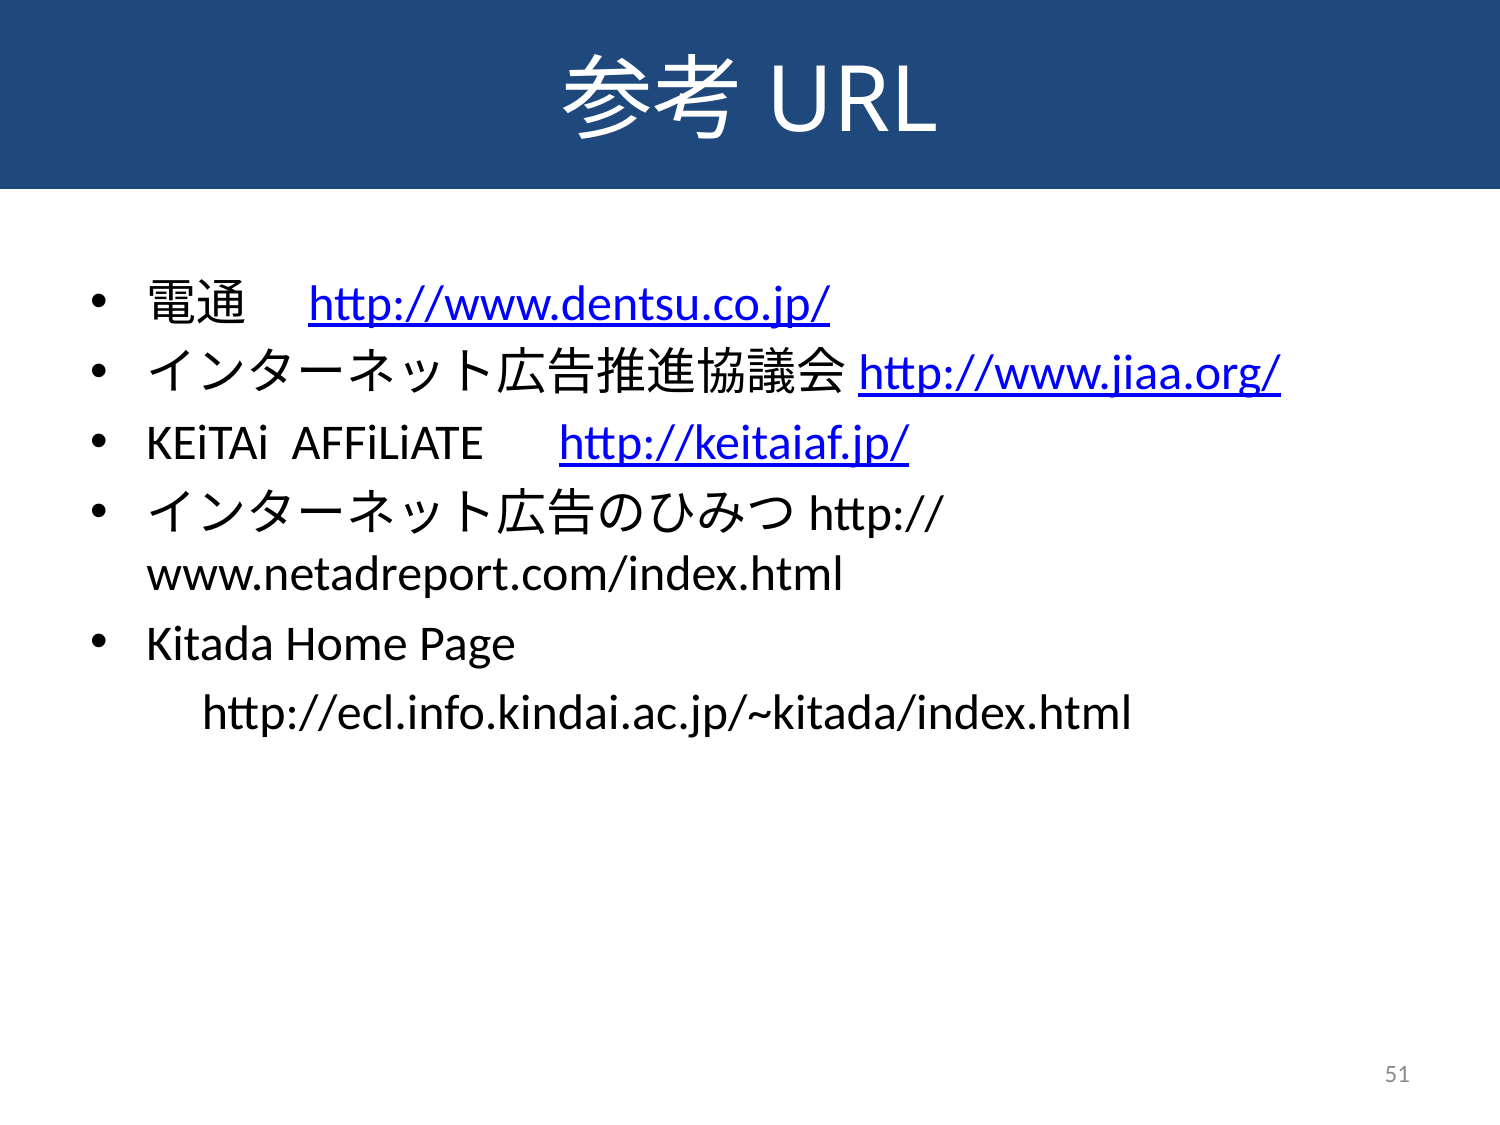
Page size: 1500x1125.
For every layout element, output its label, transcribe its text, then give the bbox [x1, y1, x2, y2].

text_box 参考URL [0, 0, 1500, 191]
slide_number 51 [1074, 1042, 1425, 1103]
list 電通 http://www.dentsu.co.jp/ インターネット広告推進協議会http://www.jiaa.org/ KEiTAi AFFiLiATE http://keitaiaf.jp/ インターネット広告のひみつhttp://www.netadreport.com/index.html Kitada Home Page http://ecl.info.kindai.ac.jp/~kitada/index.html [75, 262, 1425, 1005]
